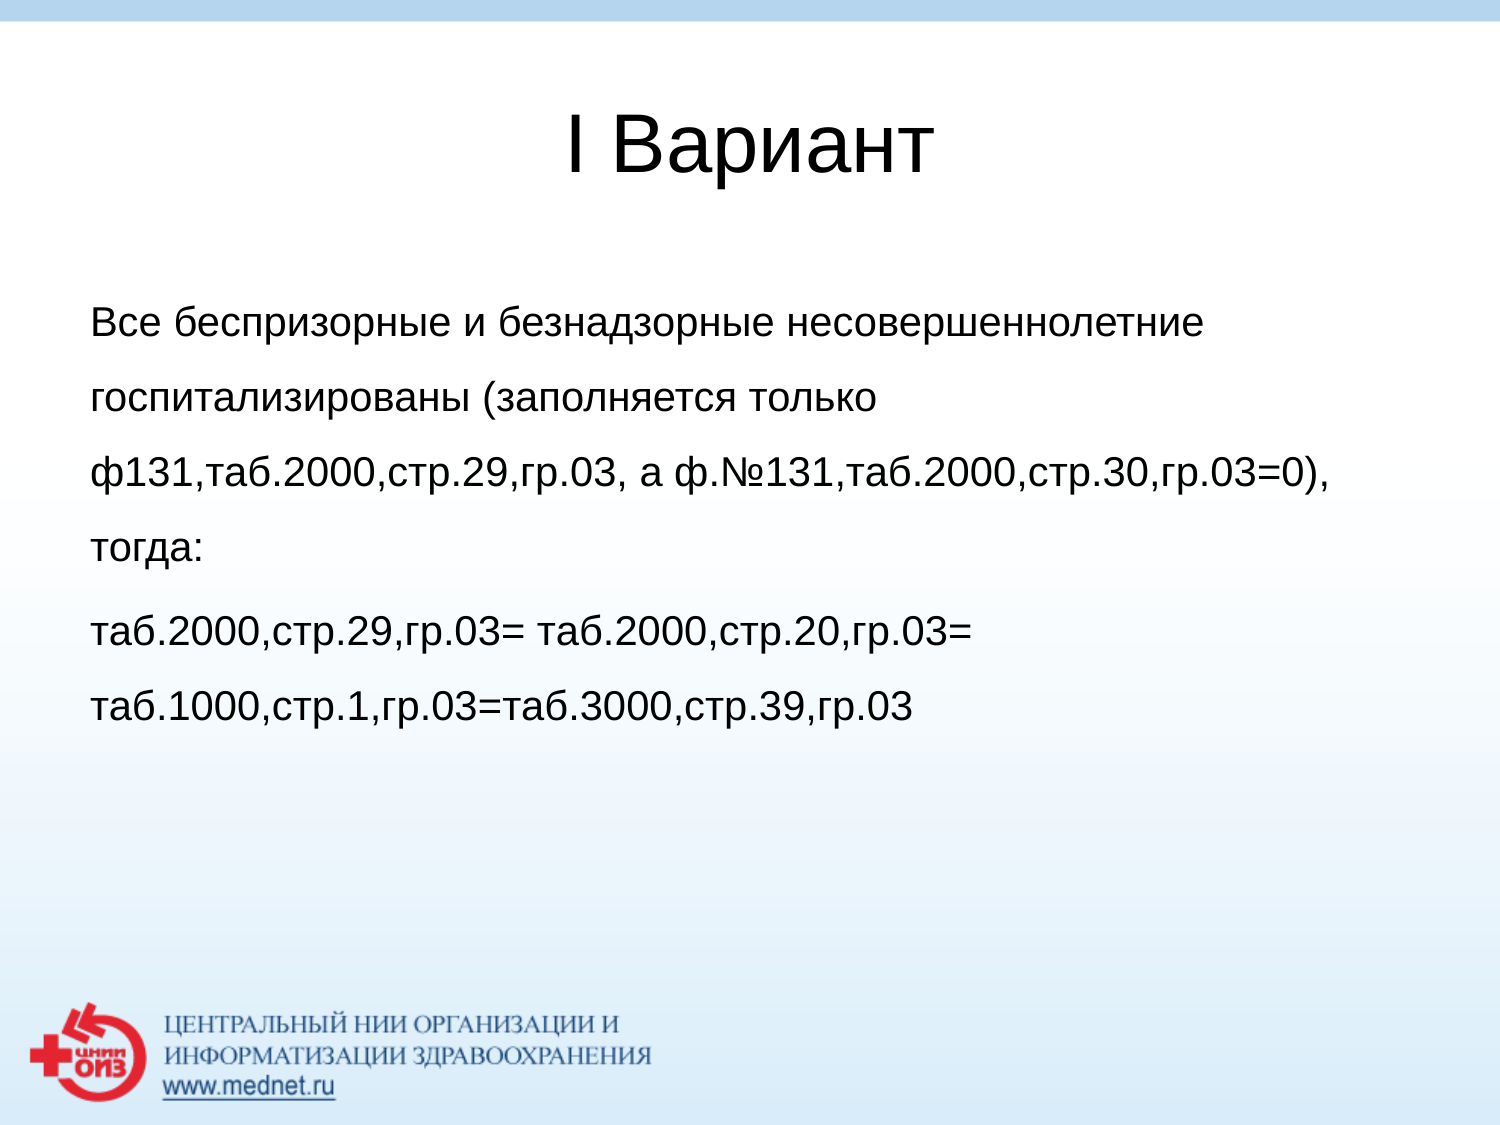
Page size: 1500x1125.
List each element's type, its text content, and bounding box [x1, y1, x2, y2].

picture [0, 0, 1500, 1125]
title I Вариант [75, 45, 1425, 233]
list Все беспризорные и безнадзорные несовершеннолетние госпитализированы (заполняется только ф131,таб.2000,стр.29,гр.03, а ф.№131,таб.2000,стр.30,гр.03=0), тогда: таб.2000,стр.29,гр.03= таб.2000,стр.20,гр.03= таб.1000,стр.1,гр.03=таб.3000,стр.39,гр.03 [75, 262, 1425, 1005]
